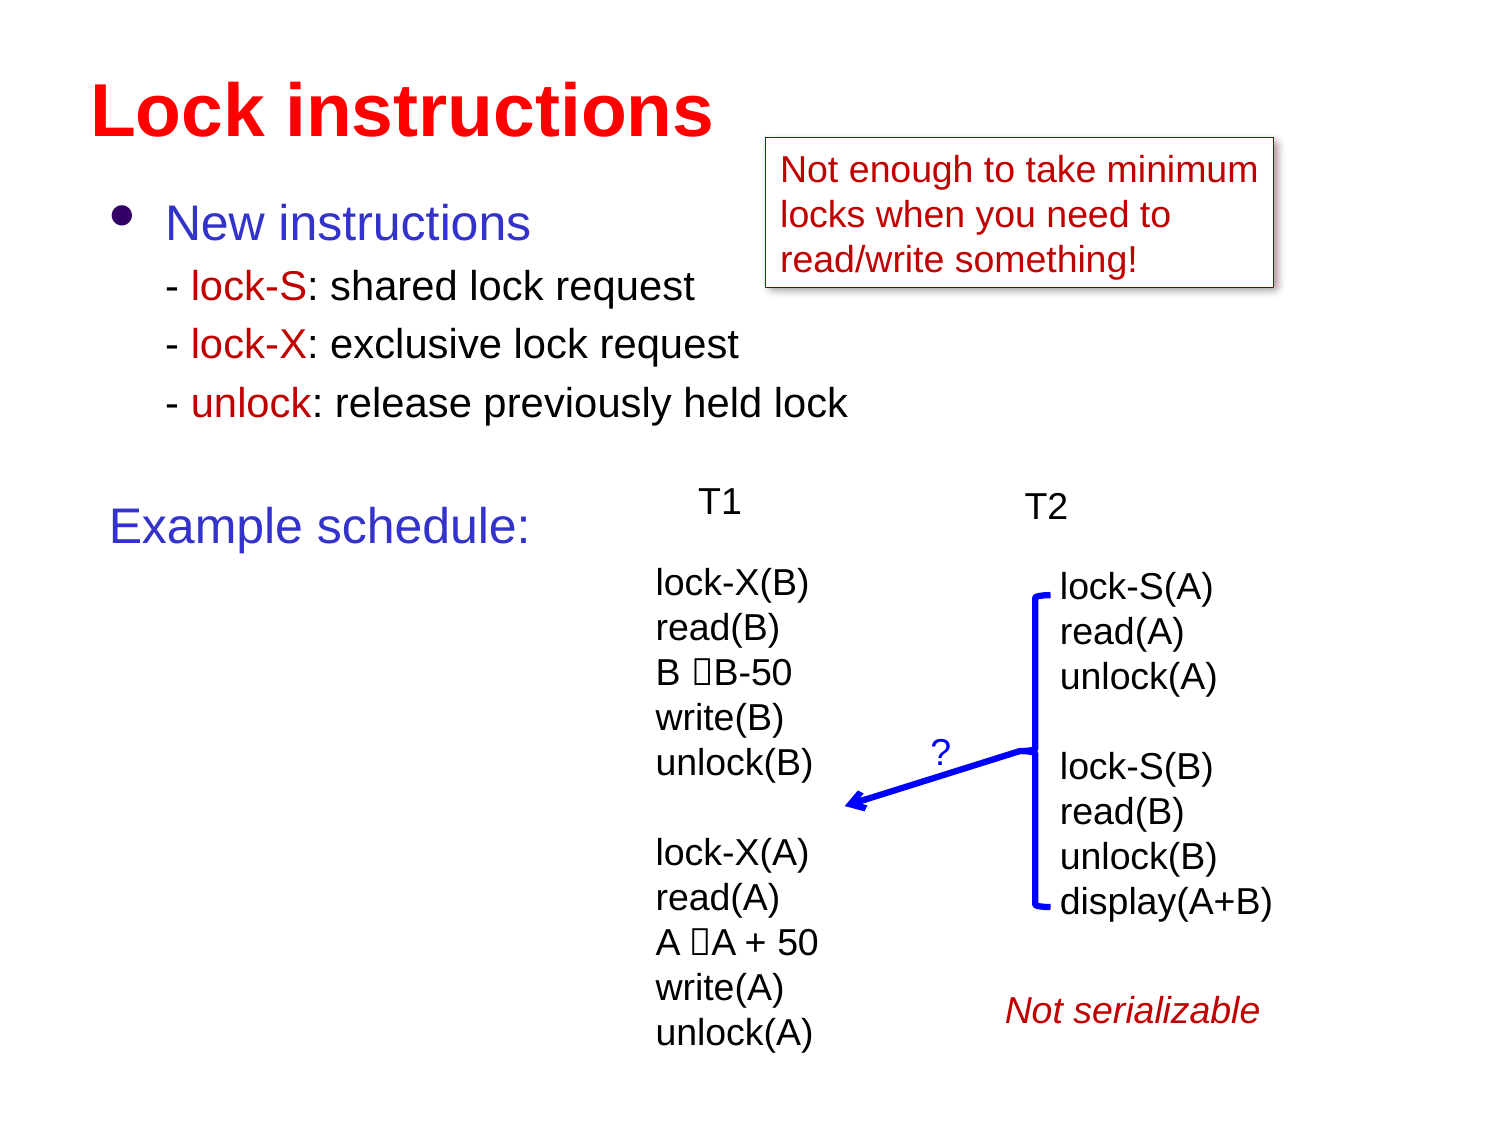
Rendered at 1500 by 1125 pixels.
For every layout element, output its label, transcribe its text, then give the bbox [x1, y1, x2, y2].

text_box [844, 720, 1020, 807]
title Lock instructions [74, 19, 1313, 160]
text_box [632, 468, 1290, 1067]
list New instructions - lock-S: shared lock request - lock-X: exclusive lock request - unlock: release previously held lock Example schedule: [93, 182, 1382, 588]
text_box Not enough to take minimum locks when you need to read/write something! [765, 137, 1274, 288]
